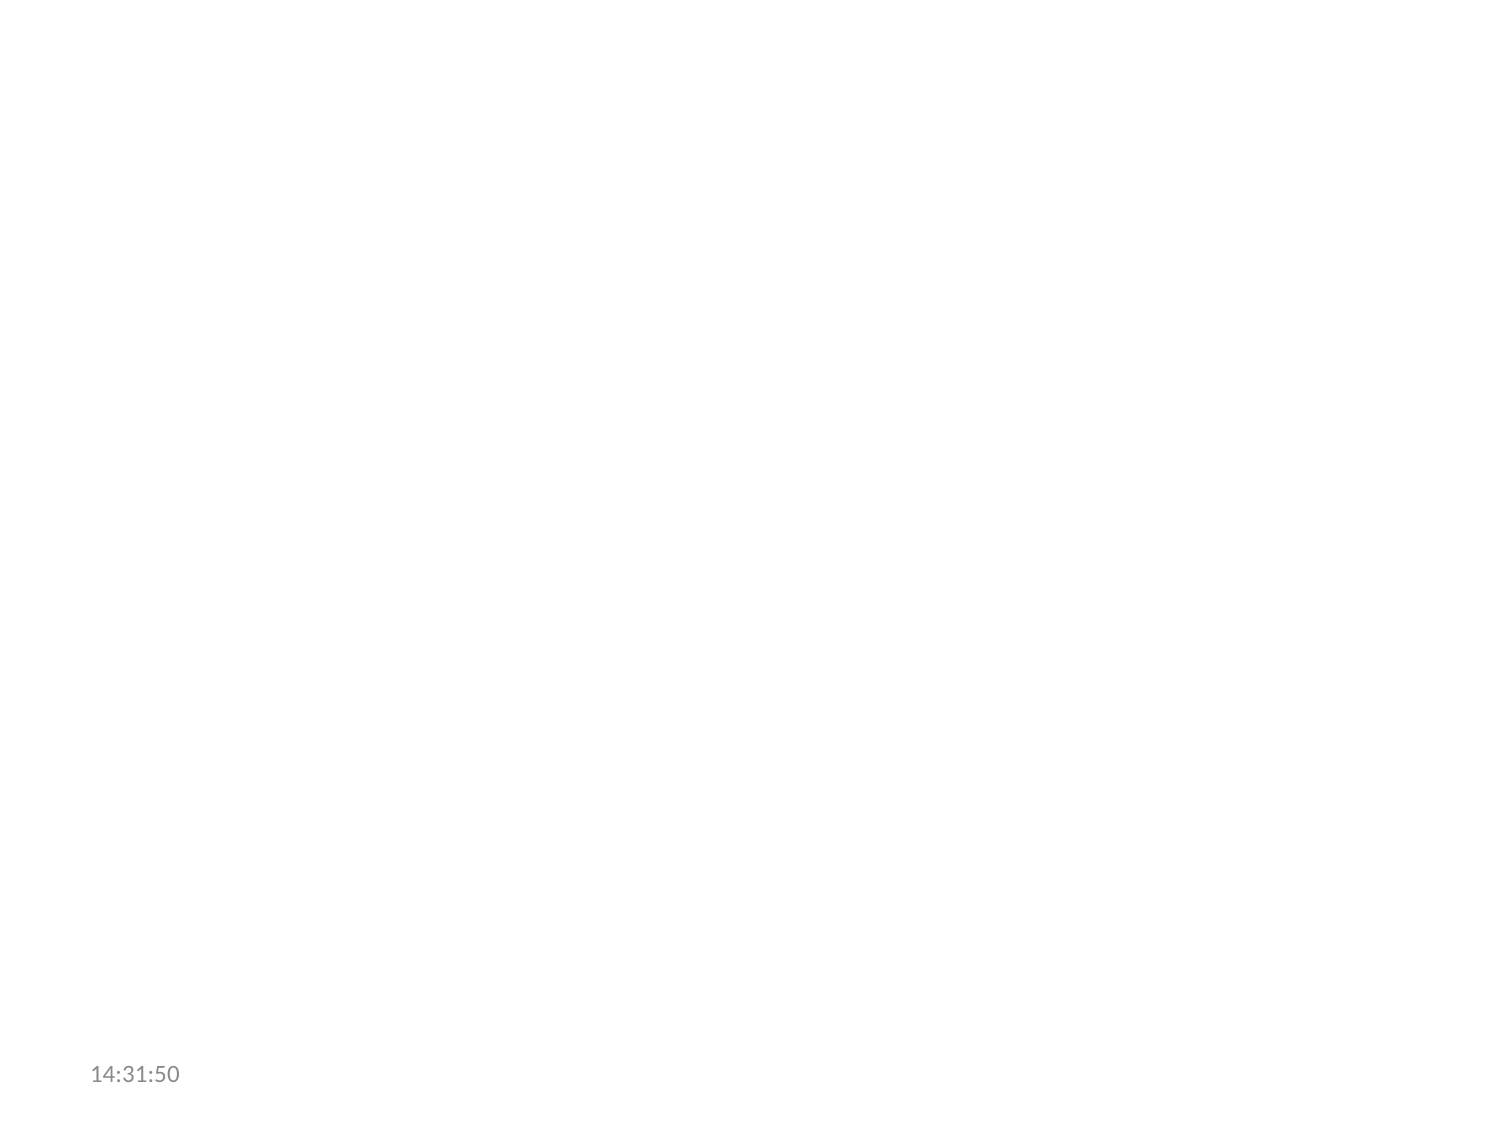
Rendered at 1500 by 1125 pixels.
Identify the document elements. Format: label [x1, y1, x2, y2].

slide_number [75, 1042, 425, 1103]
